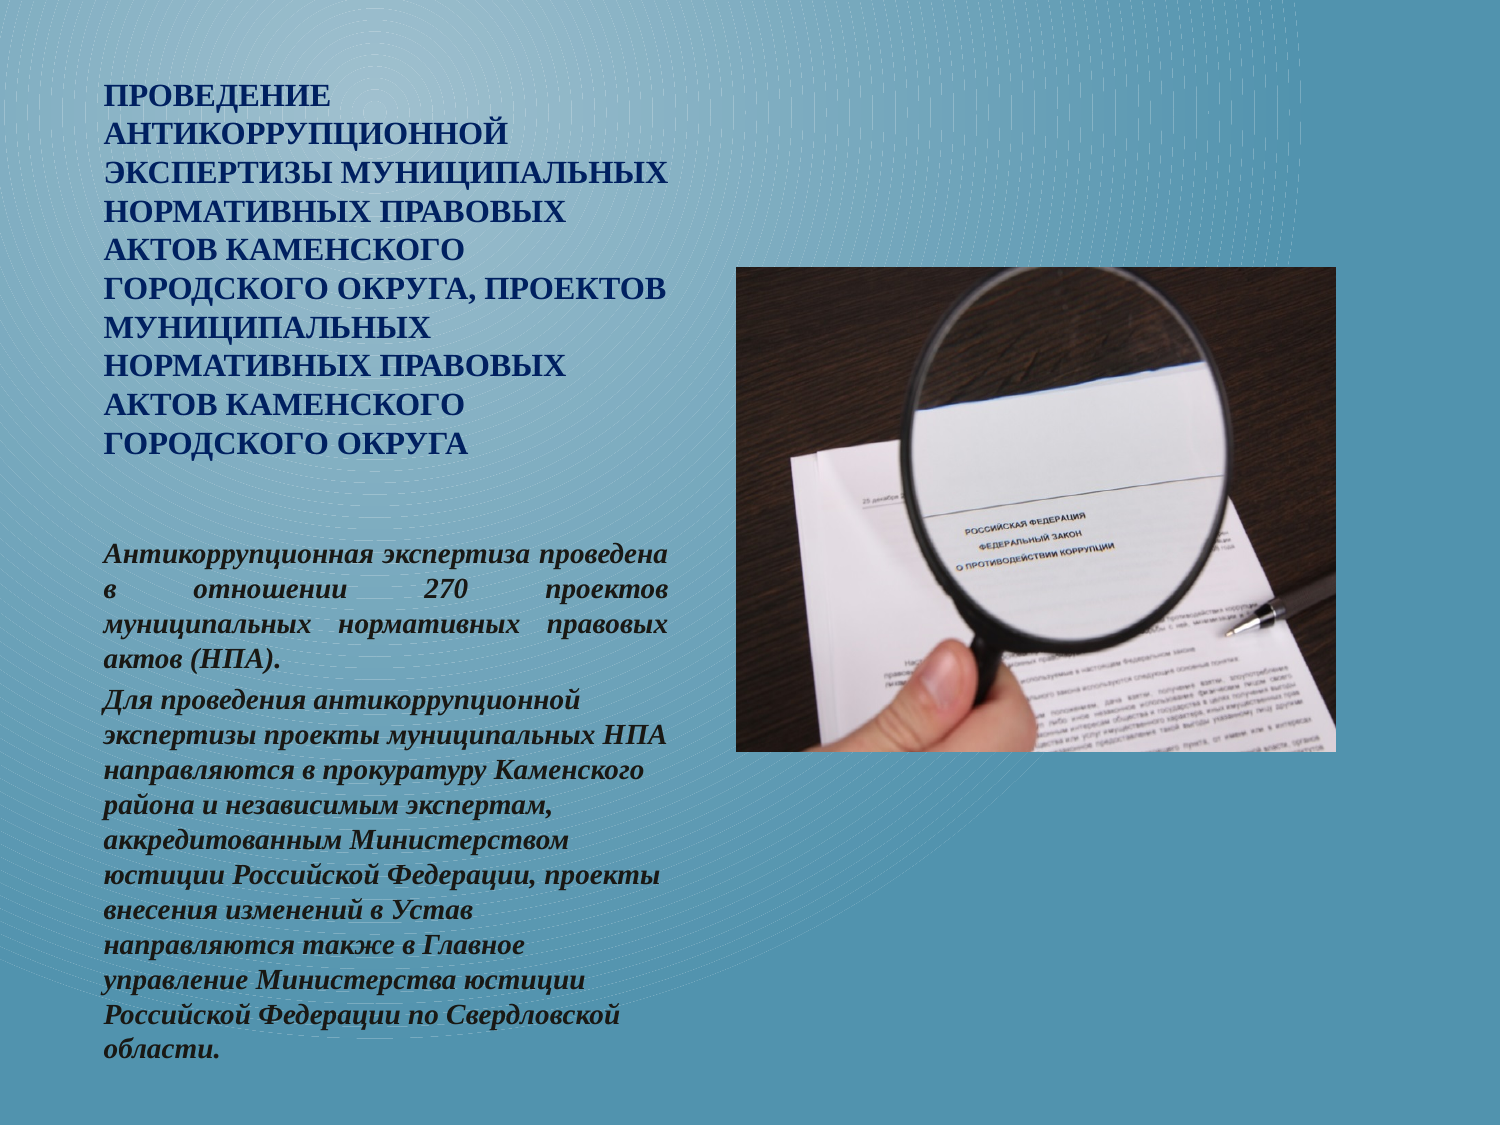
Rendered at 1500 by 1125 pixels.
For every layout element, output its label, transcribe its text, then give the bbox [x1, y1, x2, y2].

list Антикоррупционная экспертиза проведена в отношении 270 проектов муниципальных нормативных правовых актов (НПА). Для проведения антикоррупционной экспертизы проекты муниципальных НПА направляются в прокуратуру Каменского района и независимым экспертам, аккредитованным Министерством юстиции Российской Федерации, проекты внесения изменений в Устав направляются также в Главное управление Министерства юстиции Российской Федерации по Свердловской области. [88, 527, 684, 1083]
title Проведение антикоррупционной экспертизы муниципальных нормативных правовых актов Каменского городского округа, проектов муниципальных нормативных правовых актов Каменского городского округа [88, 66, 684, 506]
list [736, 266, 1337, 753]
